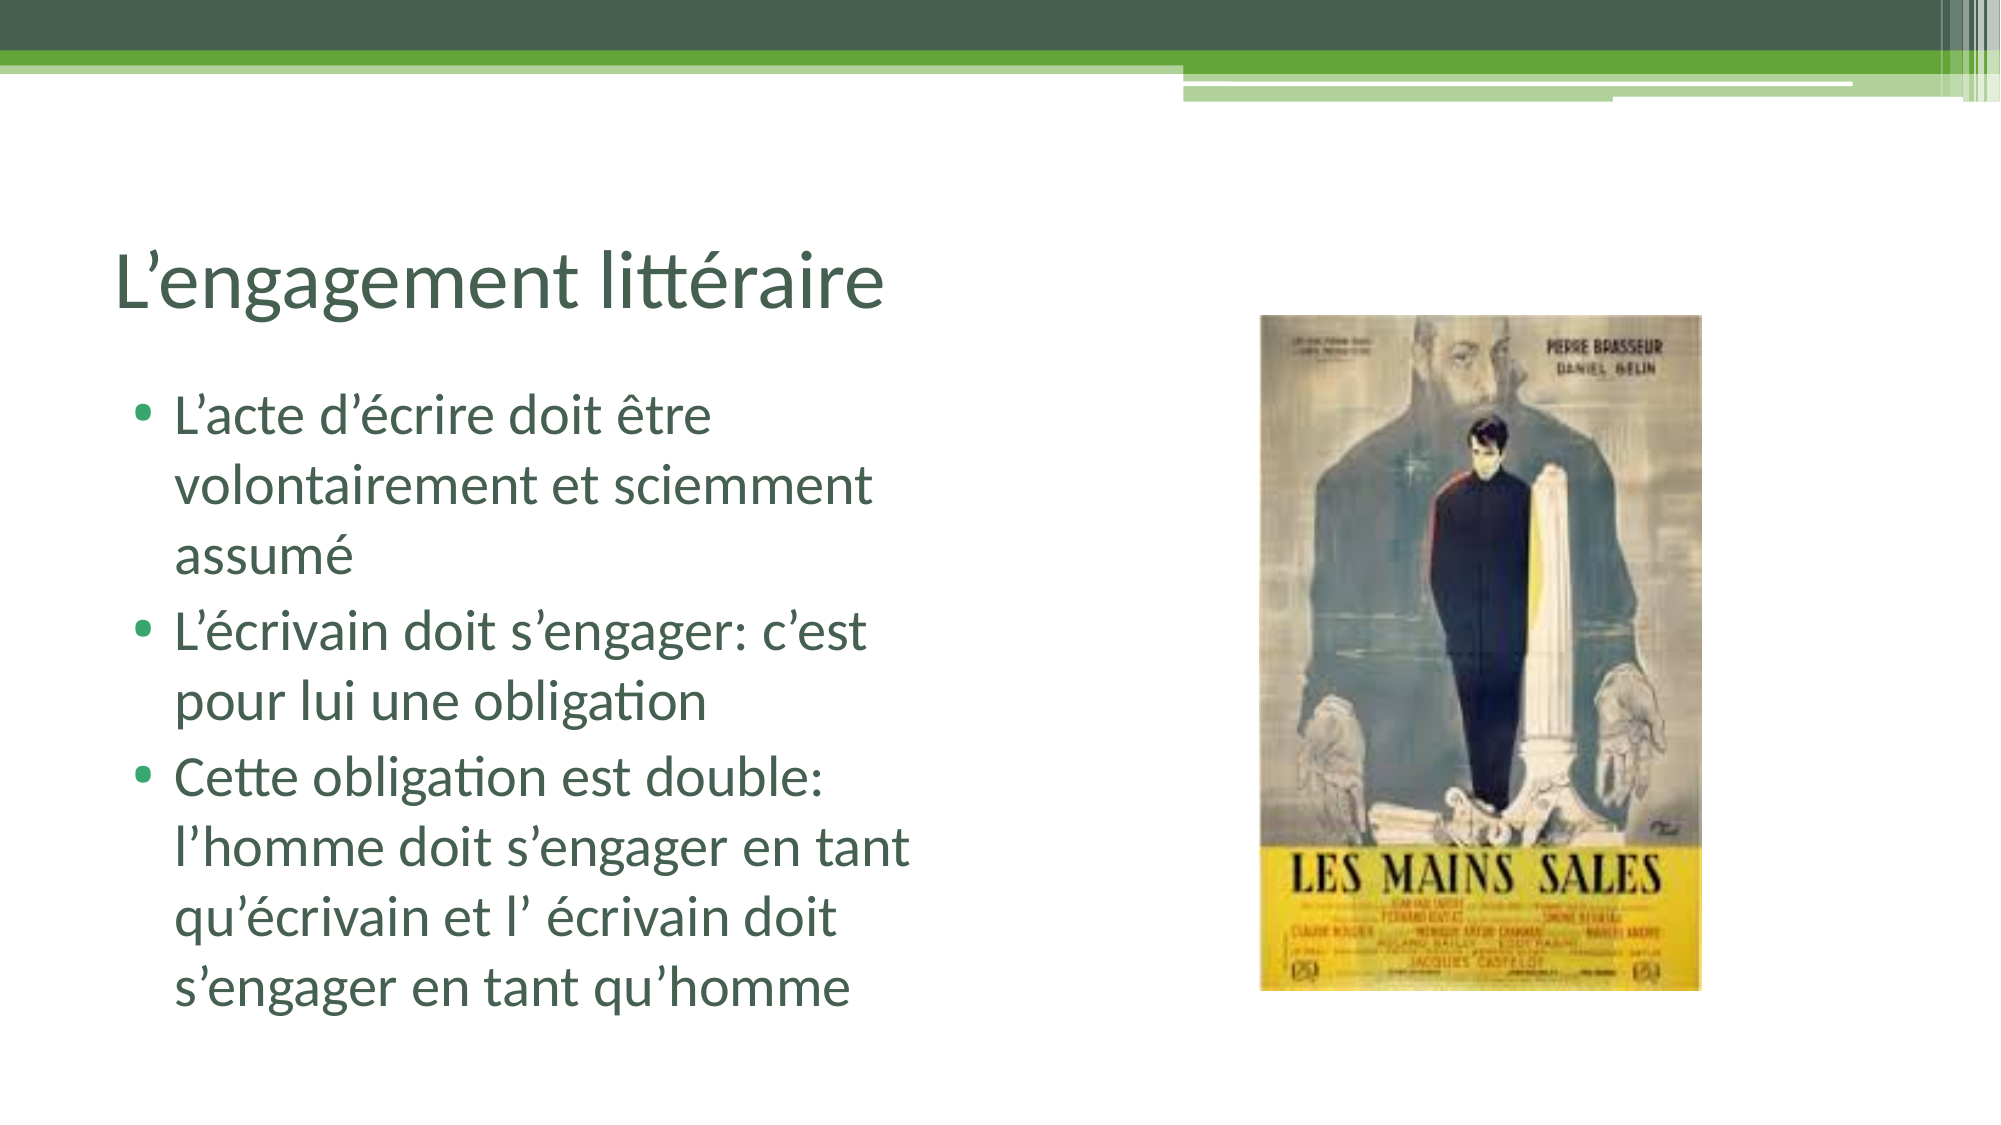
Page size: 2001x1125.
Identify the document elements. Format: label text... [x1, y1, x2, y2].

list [1259, 315, 1702, 991]
list L’acte d’écrire doit être volontairement et sciemment assumé L’écrivain doit s’engager: c’est pour lui une obligation Cette obligation est double: l’homme doit s’engager en tant qu’écrivain et l’ écrivain doit s’engager en tant qu’homme [99, 368, 984, 1082]
title L’engagement littéraire [99, 187, 1900, 363]
